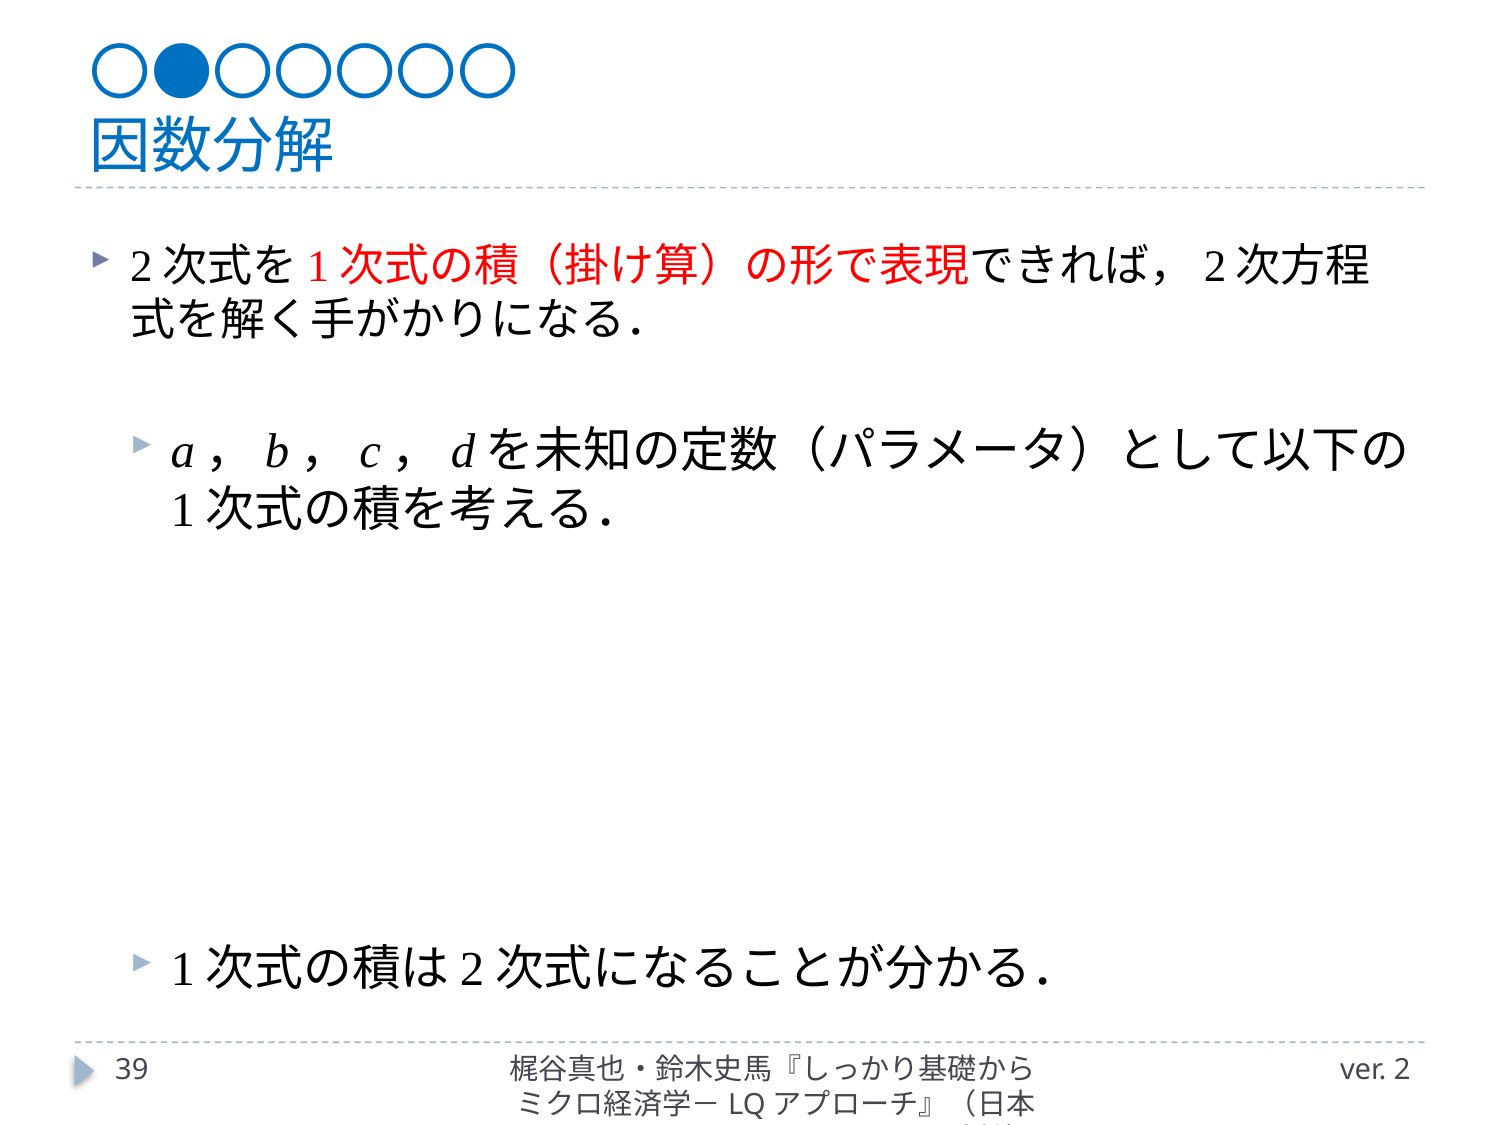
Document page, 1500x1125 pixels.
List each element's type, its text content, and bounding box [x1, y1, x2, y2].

title 〇●〇〇〇〇〇 因数分解 [75, 24, 1425, 188]
slide_number ver. 2 [1050, 1042, 1426, 1103]
slide_number 39 [100, 1042, 426, 1103]
footer 梶谷真也・鈴木史馬『しっかり基礎からミクロ経済学－LQアプローチ』（日本評論社） [475, 1042, 1050, 1103]
